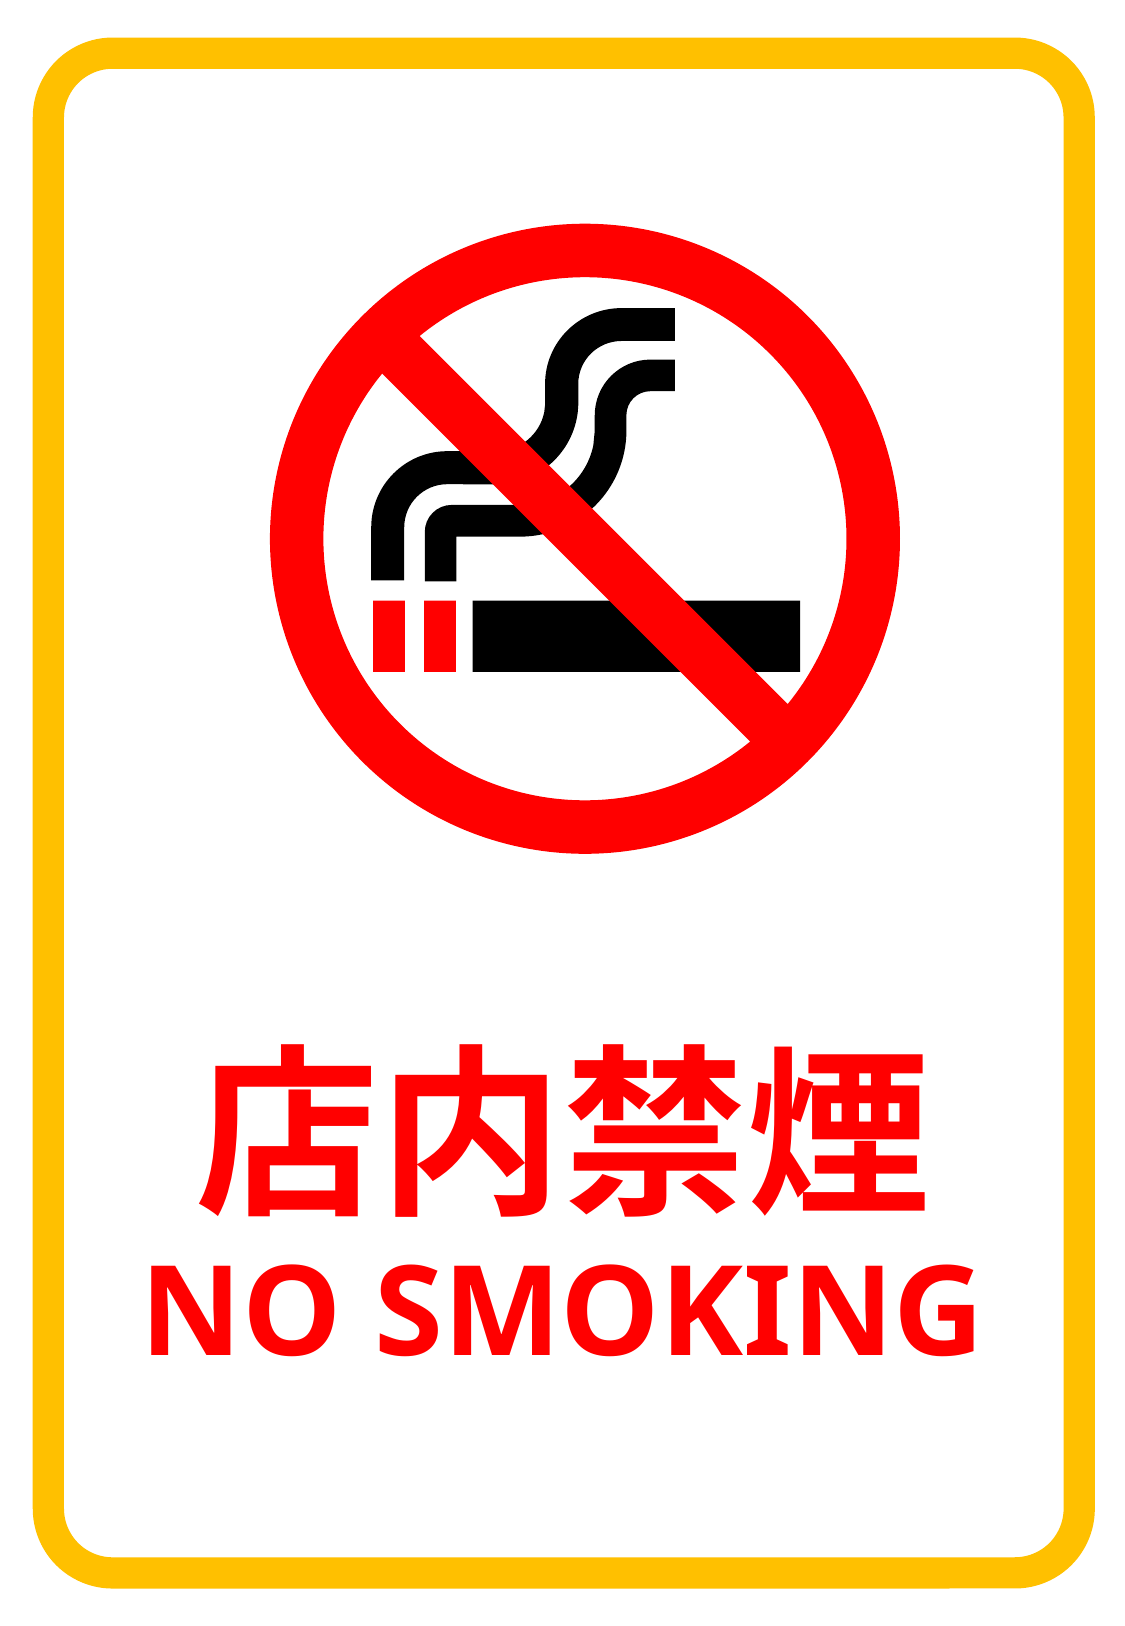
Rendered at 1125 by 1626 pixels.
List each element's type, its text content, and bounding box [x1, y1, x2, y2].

text_box [46, 51, 1082, 1010]
text_box NO SMOKING [0, 1222, 1125, 1388]
text_box [46, 1388, 1082, 1576]
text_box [269, 223, 901, 855]
text_box 店内禁煙 [1, 1010, 1125, 1245]
